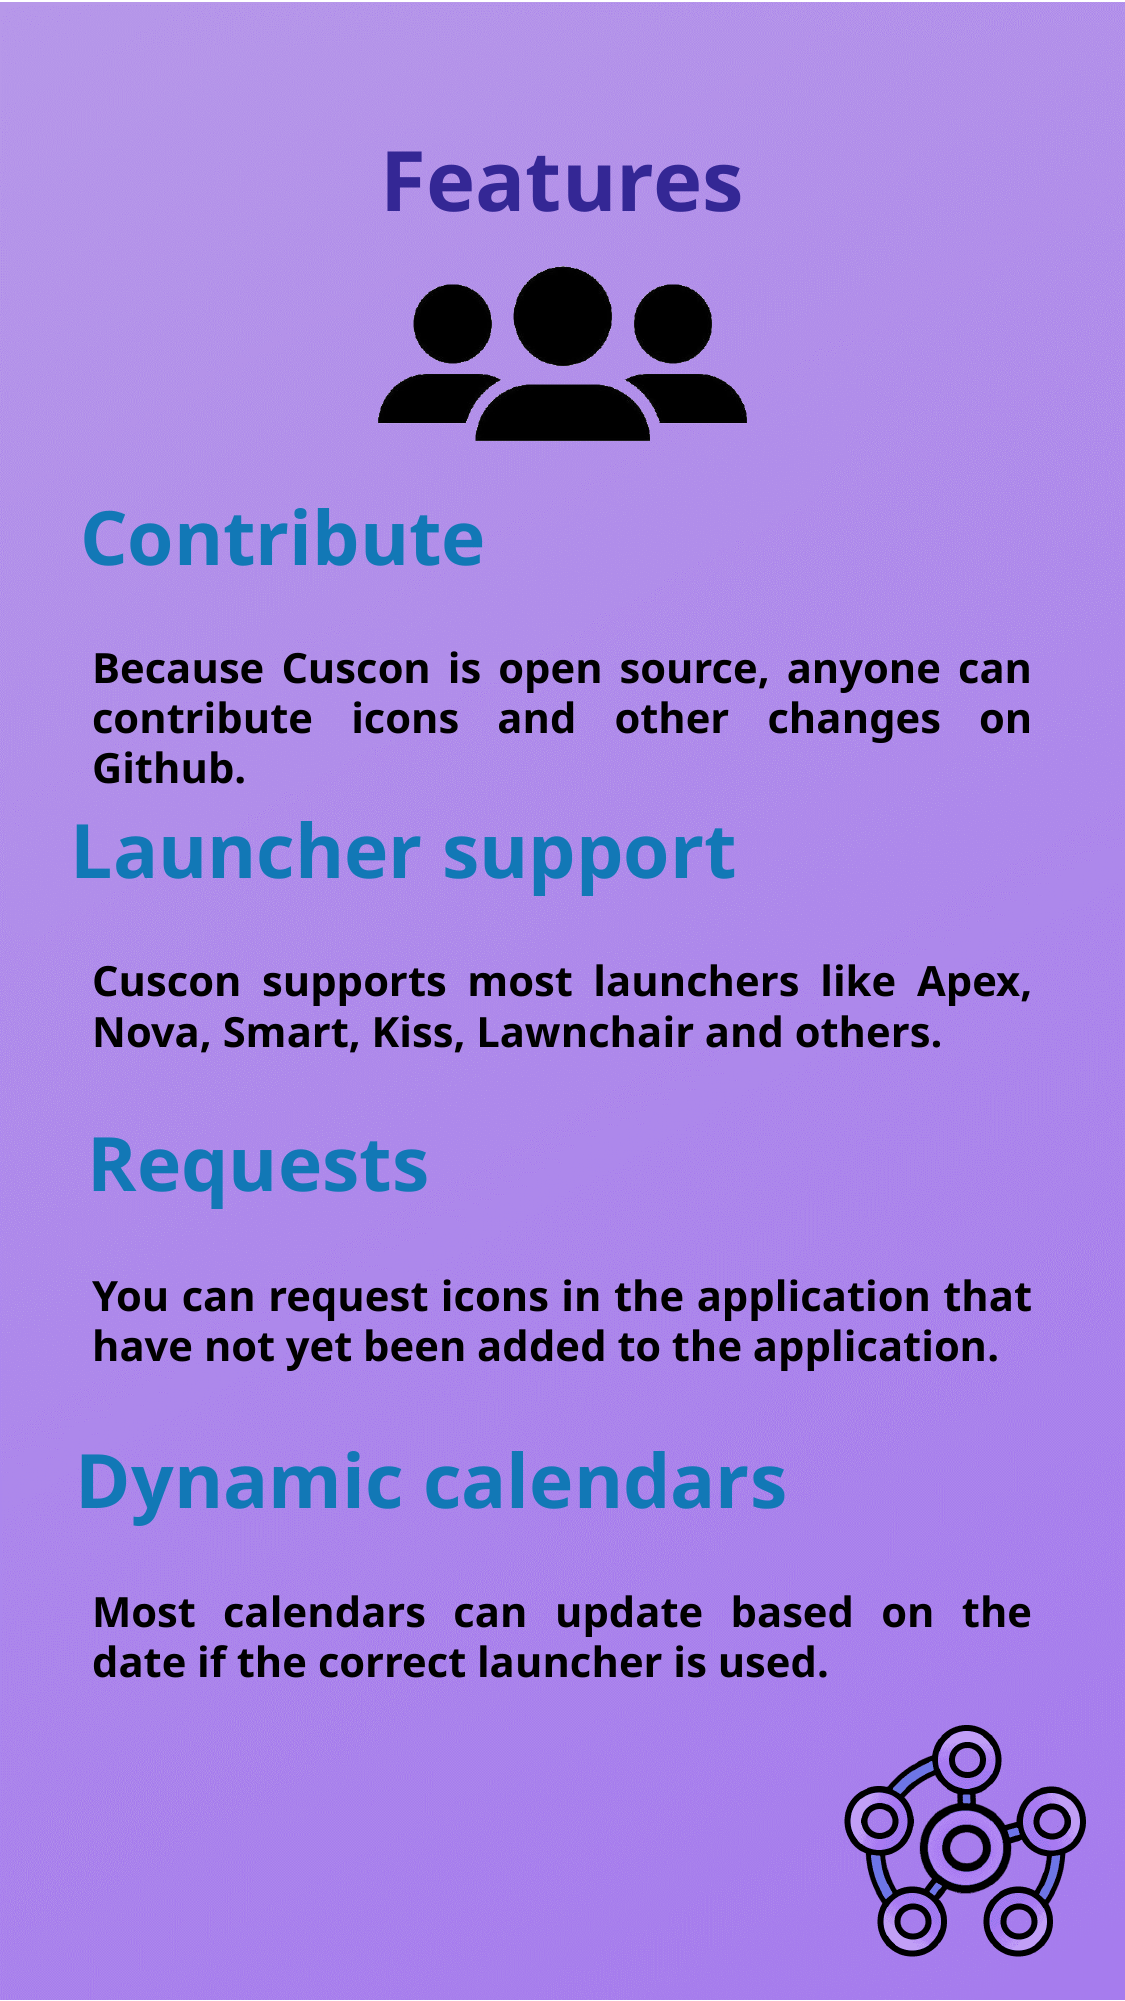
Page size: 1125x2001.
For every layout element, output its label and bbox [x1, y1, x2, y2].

list [377, 266, 748, 442]
picture [0, 1, 1125, 2000]
